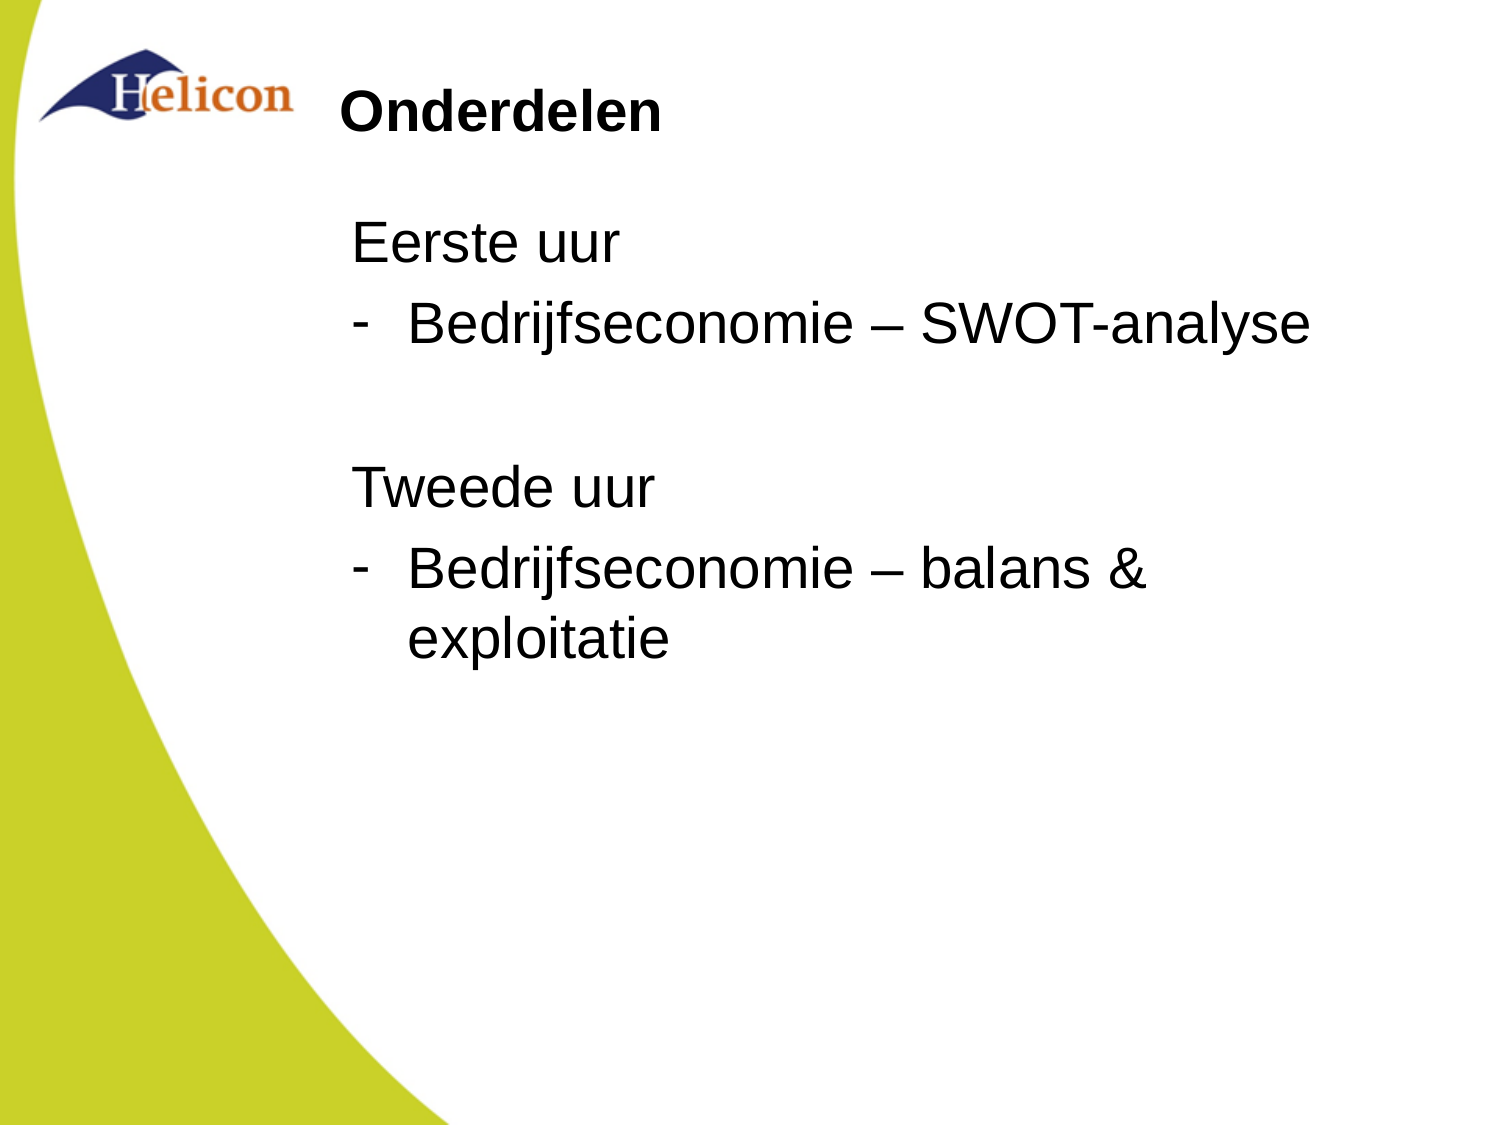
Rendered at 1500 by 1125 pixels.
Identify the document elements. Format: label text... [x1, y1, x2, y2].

list Eerste uur Bedrijfseconomie – SWOT-analyse Tweede uur Bedrijfseconomie – balans & exploitatie [336, 196, 1425, 1005]
picture [0, 0, 1500, 1125]
title Onderdelen [324, 54, 1415, 161]
